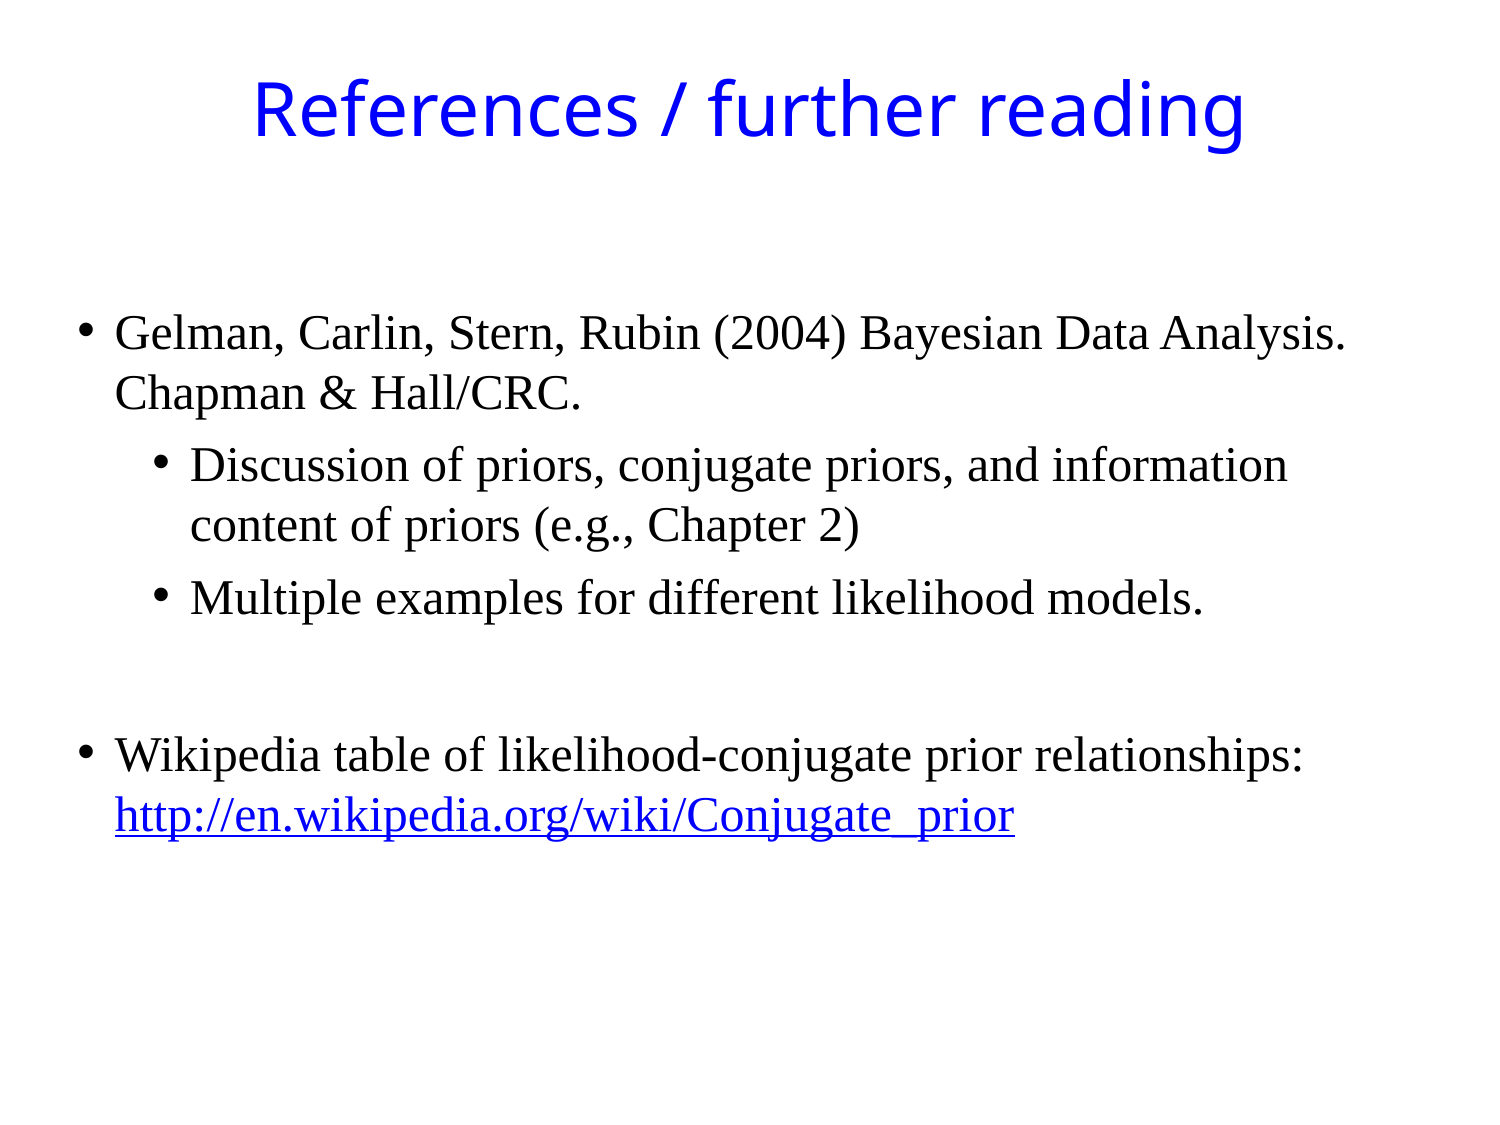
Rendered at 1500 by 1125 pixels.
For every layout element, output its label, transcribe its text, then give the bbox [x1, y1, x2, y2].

title References / further reading [75, 12, 1425, 200]
text_box Gelman, Carlin, Stern, Rubin (2004) Bayesian Data Analysis. Chapman & Hall/CRC. Discussion of priors, conjugate priors, and information content of priors (e.g., Chapter 2) Multiple examples for different likelihood models. Wikipedia table of likelihood-conjugate prior relationships: http://en.wikipedia.org/wiki/Conjugate_prior [62, 291, 1463, 909]
